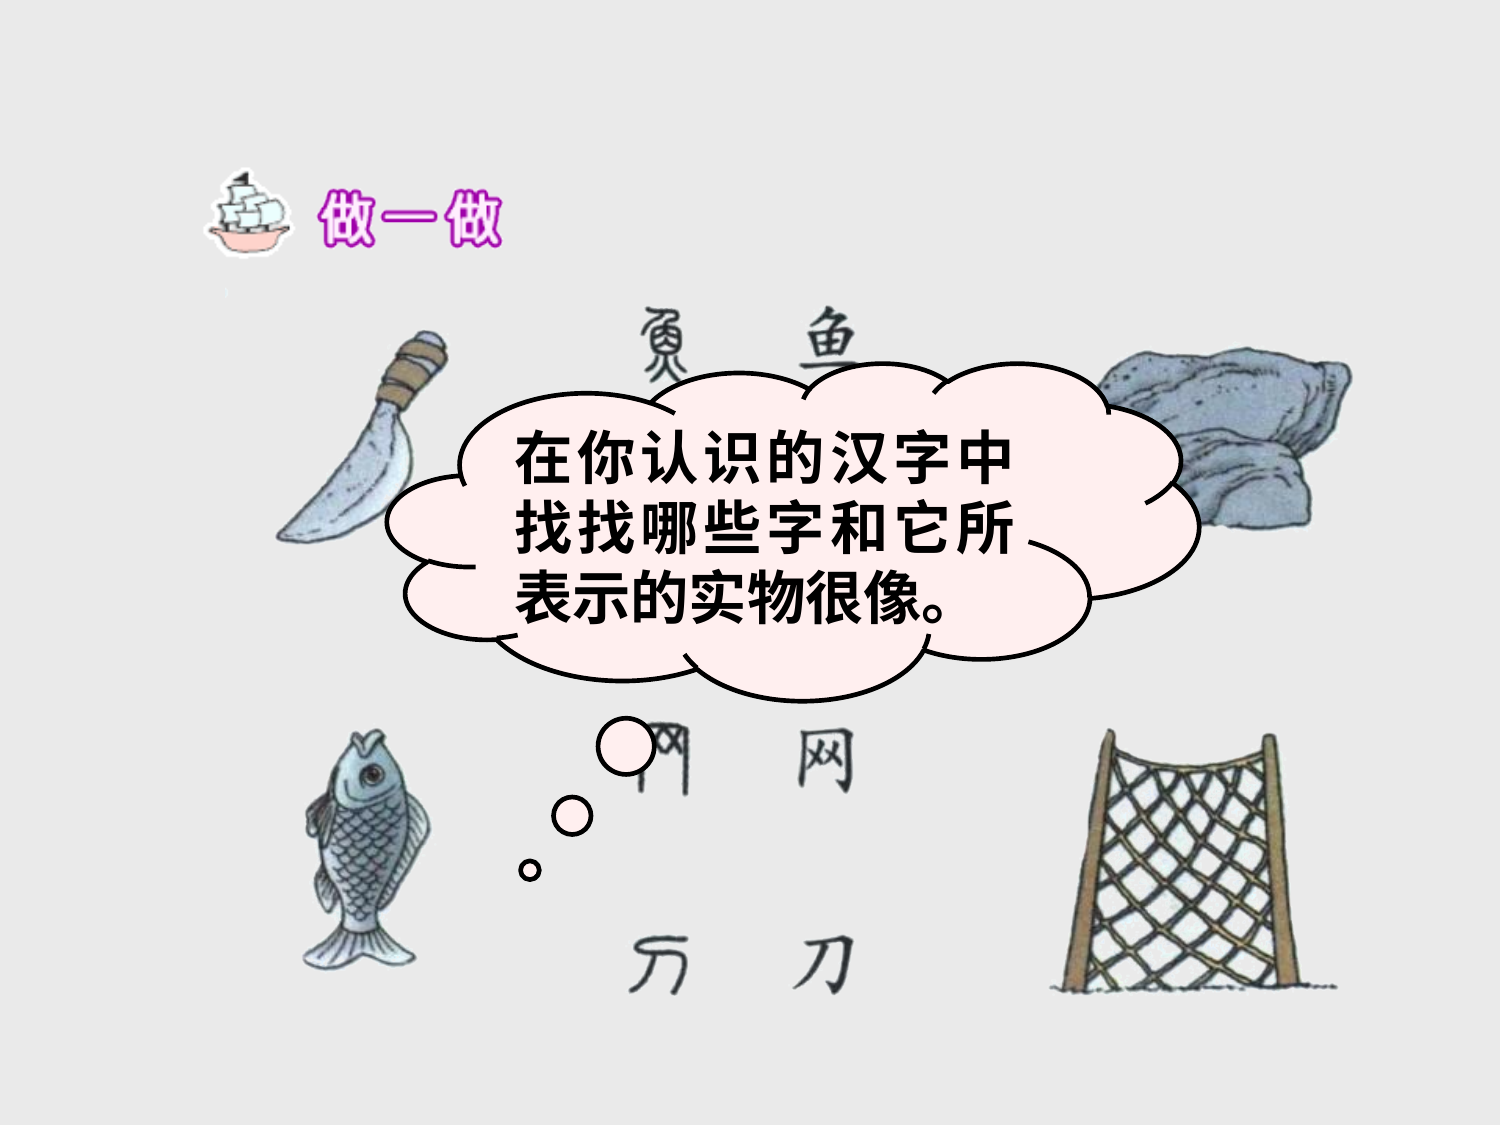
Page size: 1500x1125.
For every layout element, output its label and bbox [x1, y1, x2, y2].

picture [199, 166, 1363, 1063]
